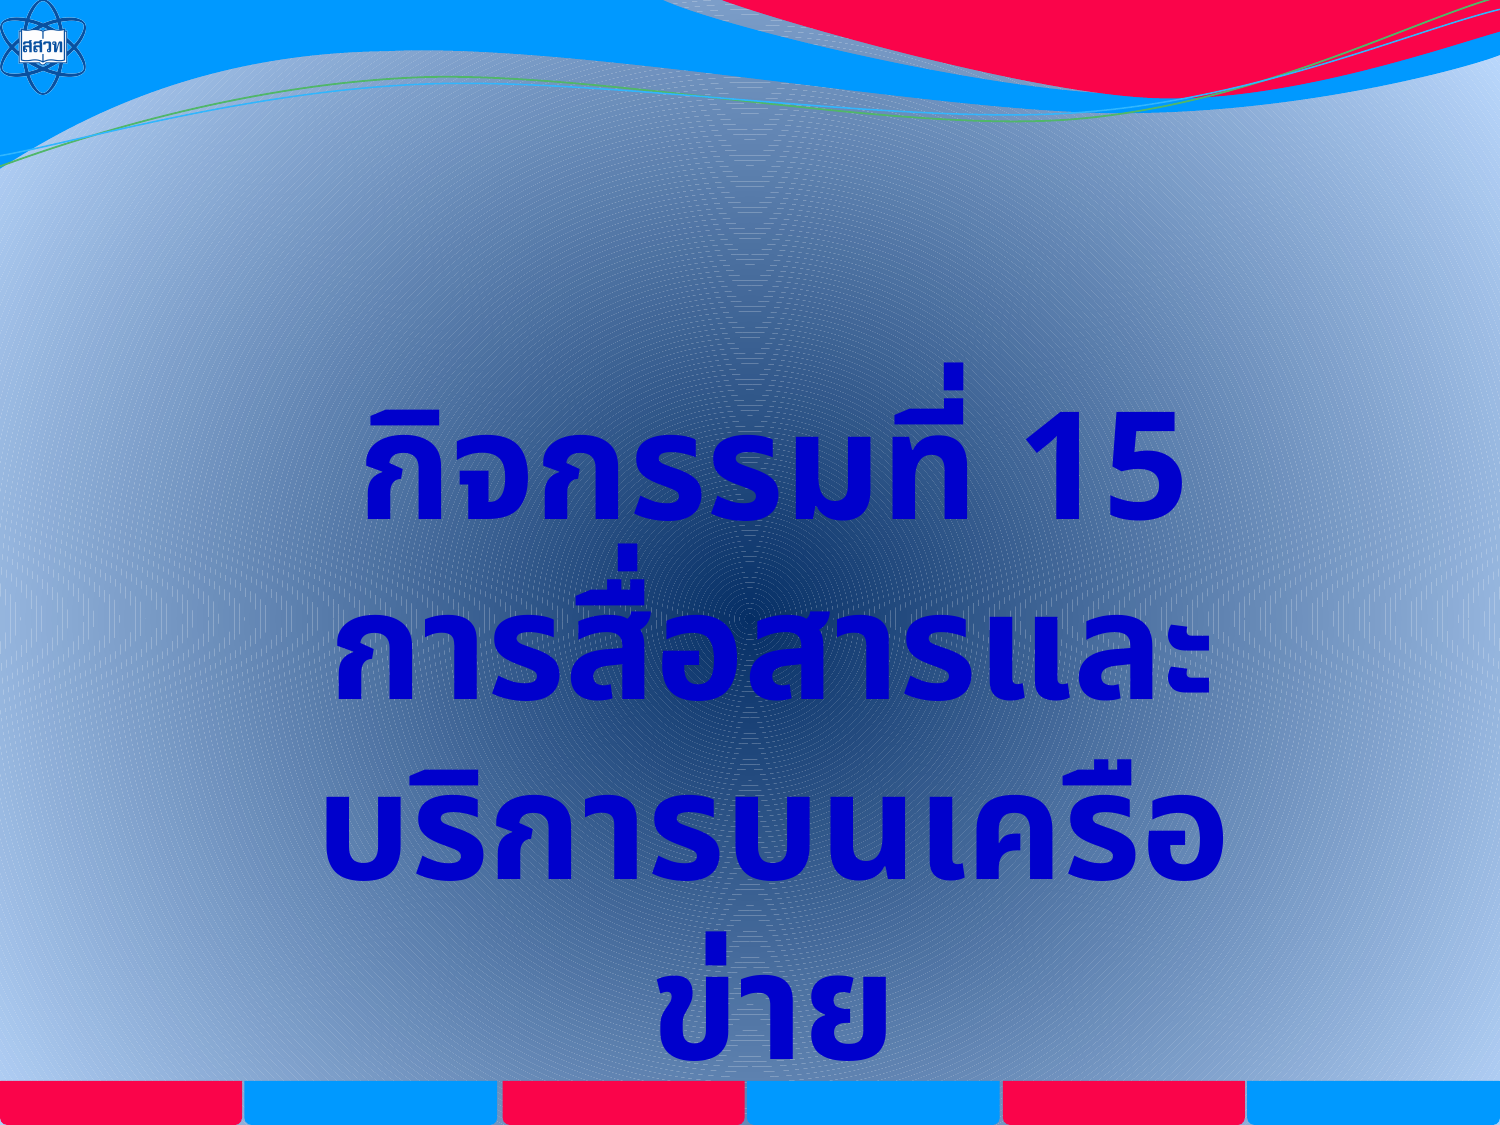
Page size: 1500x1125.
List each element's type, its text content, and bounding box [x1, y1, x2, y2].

picture [0, 0, 86, 95]
text_box กิจกรรมที่ 15 การสื่อสารและบริการบนเครือข่าย [230, 361, 1317, 1097]
